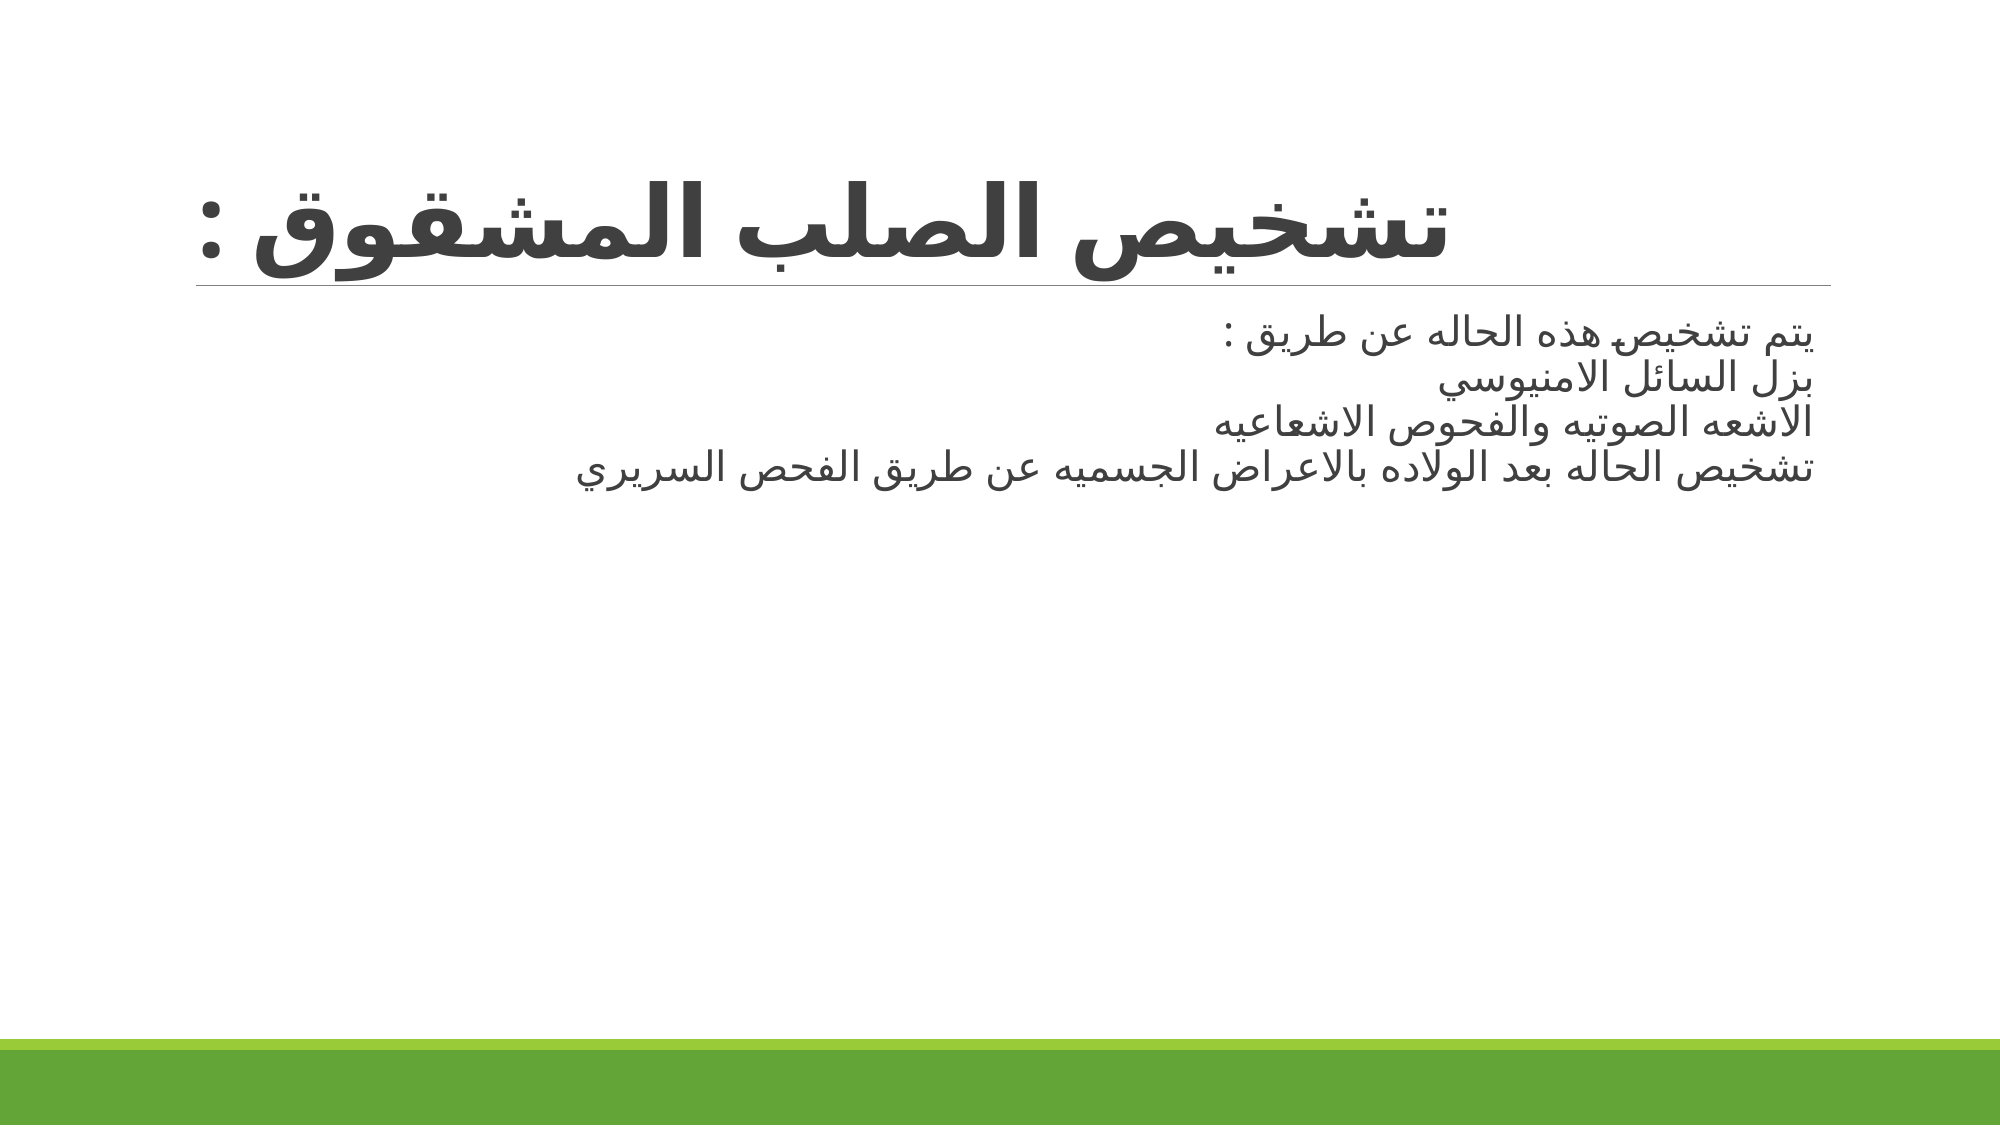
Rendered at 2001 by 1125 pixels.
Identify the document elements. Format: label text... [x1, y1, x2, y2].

title تشخيص الصلب المشقوق : [180, 47, 1830, 285]
list يتم تشخيص هذه الحاله عن طريق : بزل السائل الامنيوسي الاشعه الصوتيه والفحوص الاشعاعيه تشخيص الحاله بعد الولاده بالاعراض الجسميه عن طريق الفحص السريري [180, 302, 1830, 963]
